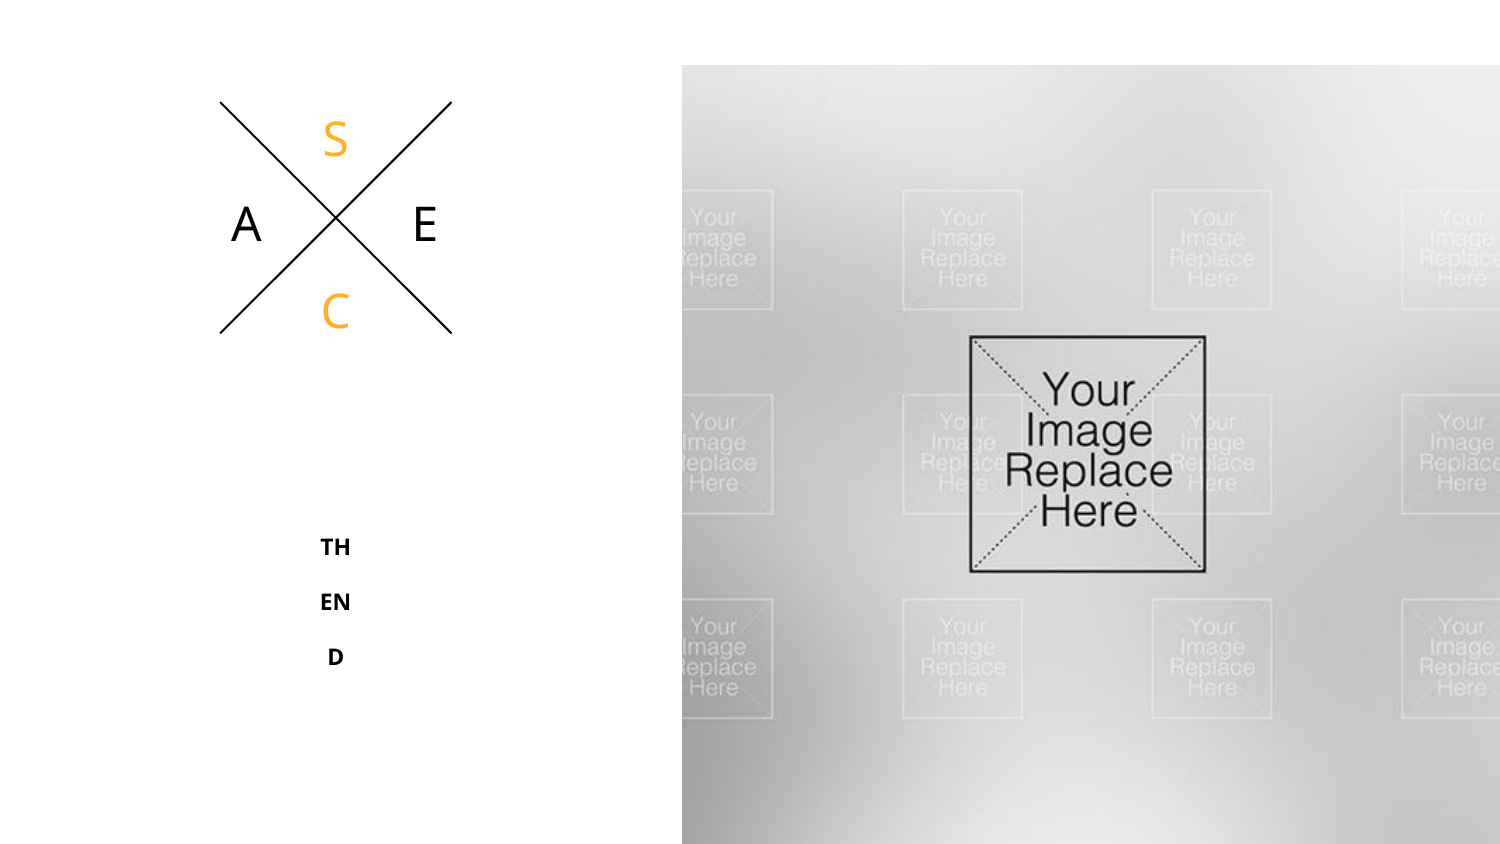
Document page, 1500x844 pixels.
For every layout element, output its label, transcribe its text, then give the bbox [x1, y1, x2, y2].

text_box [219, 101, 452, 334]
text_box THEND [304, 499, 367, 742]
picture [681, 65, 1500, 844]
